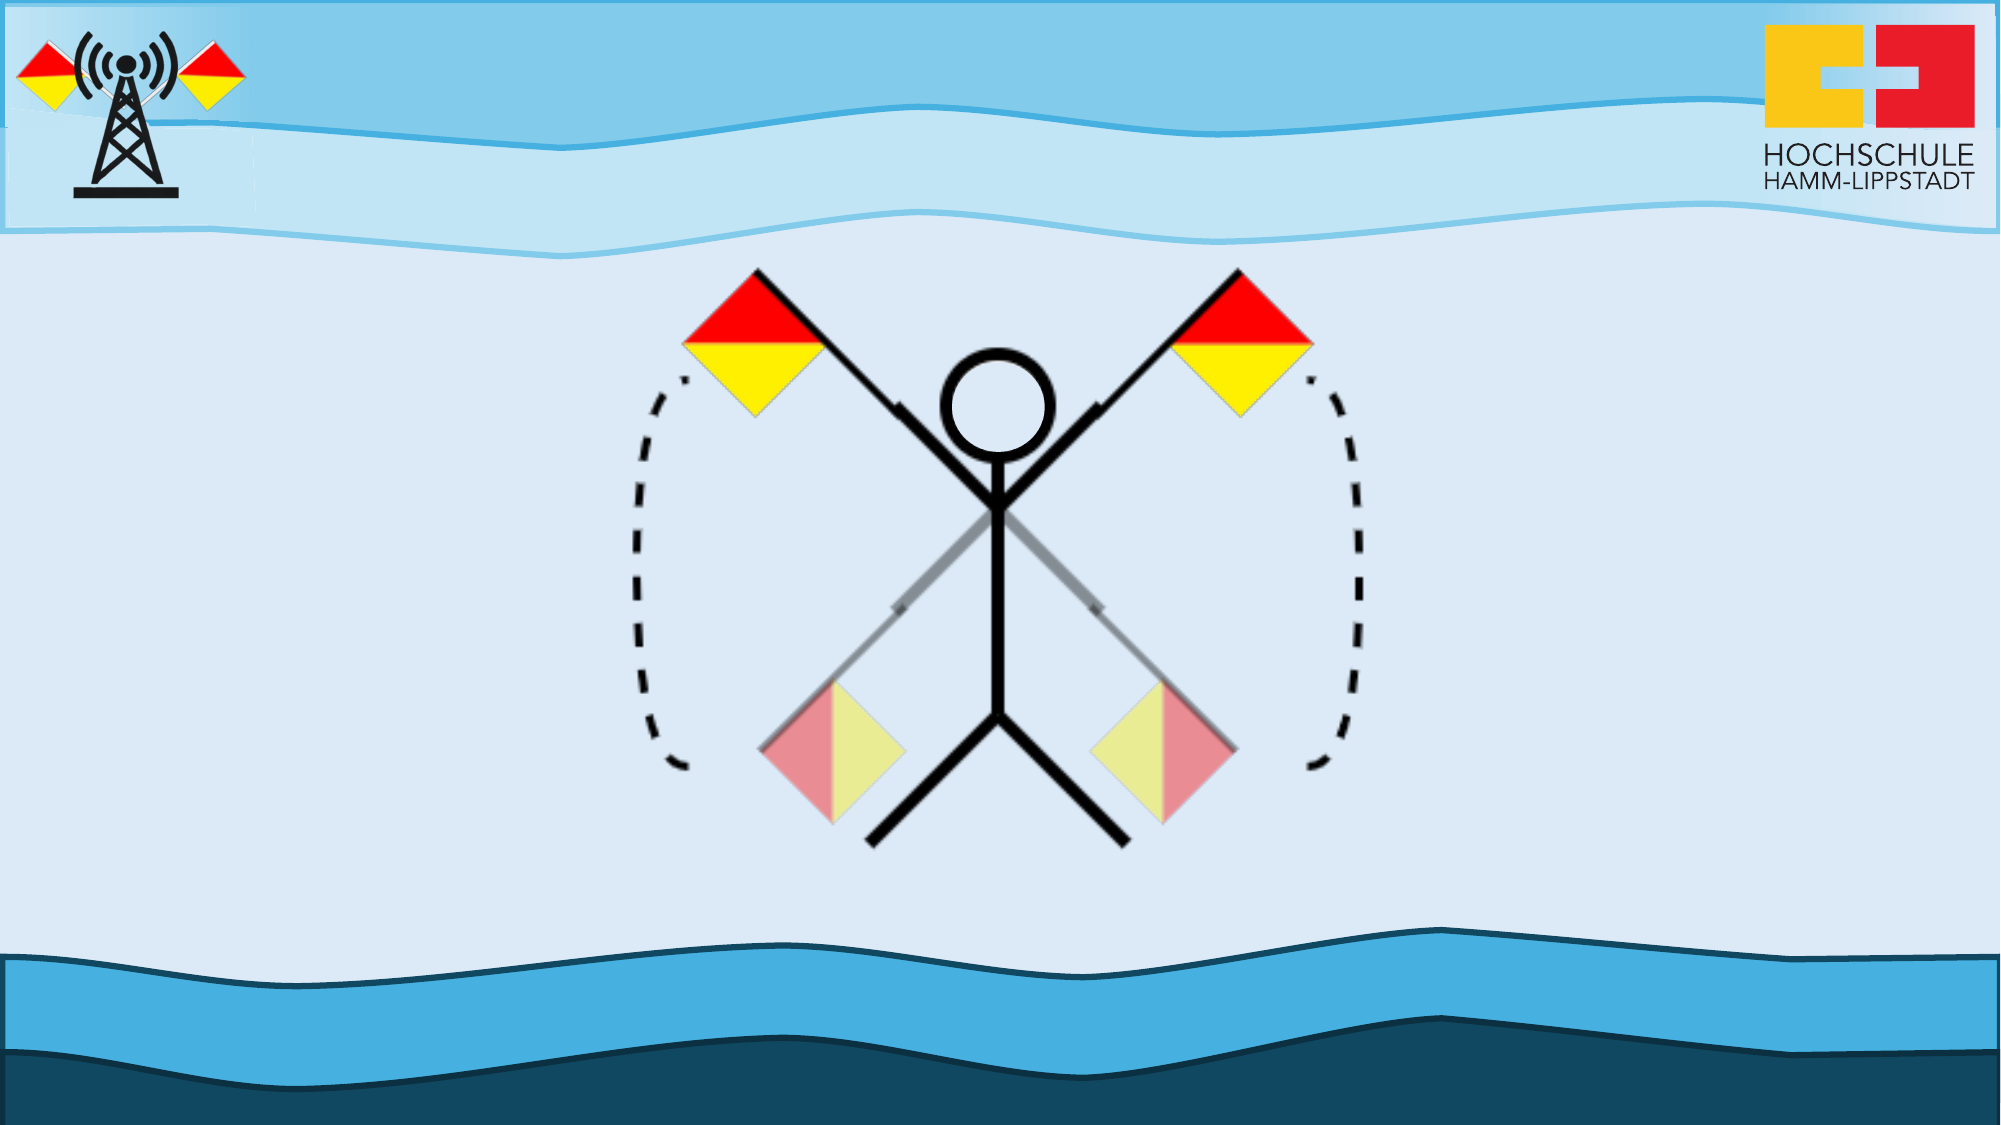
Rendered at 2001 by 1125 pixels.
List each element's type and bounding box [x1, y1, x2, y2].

text_box [582, 216, 1418, 908]
picture [7, 12, 256, 237]
